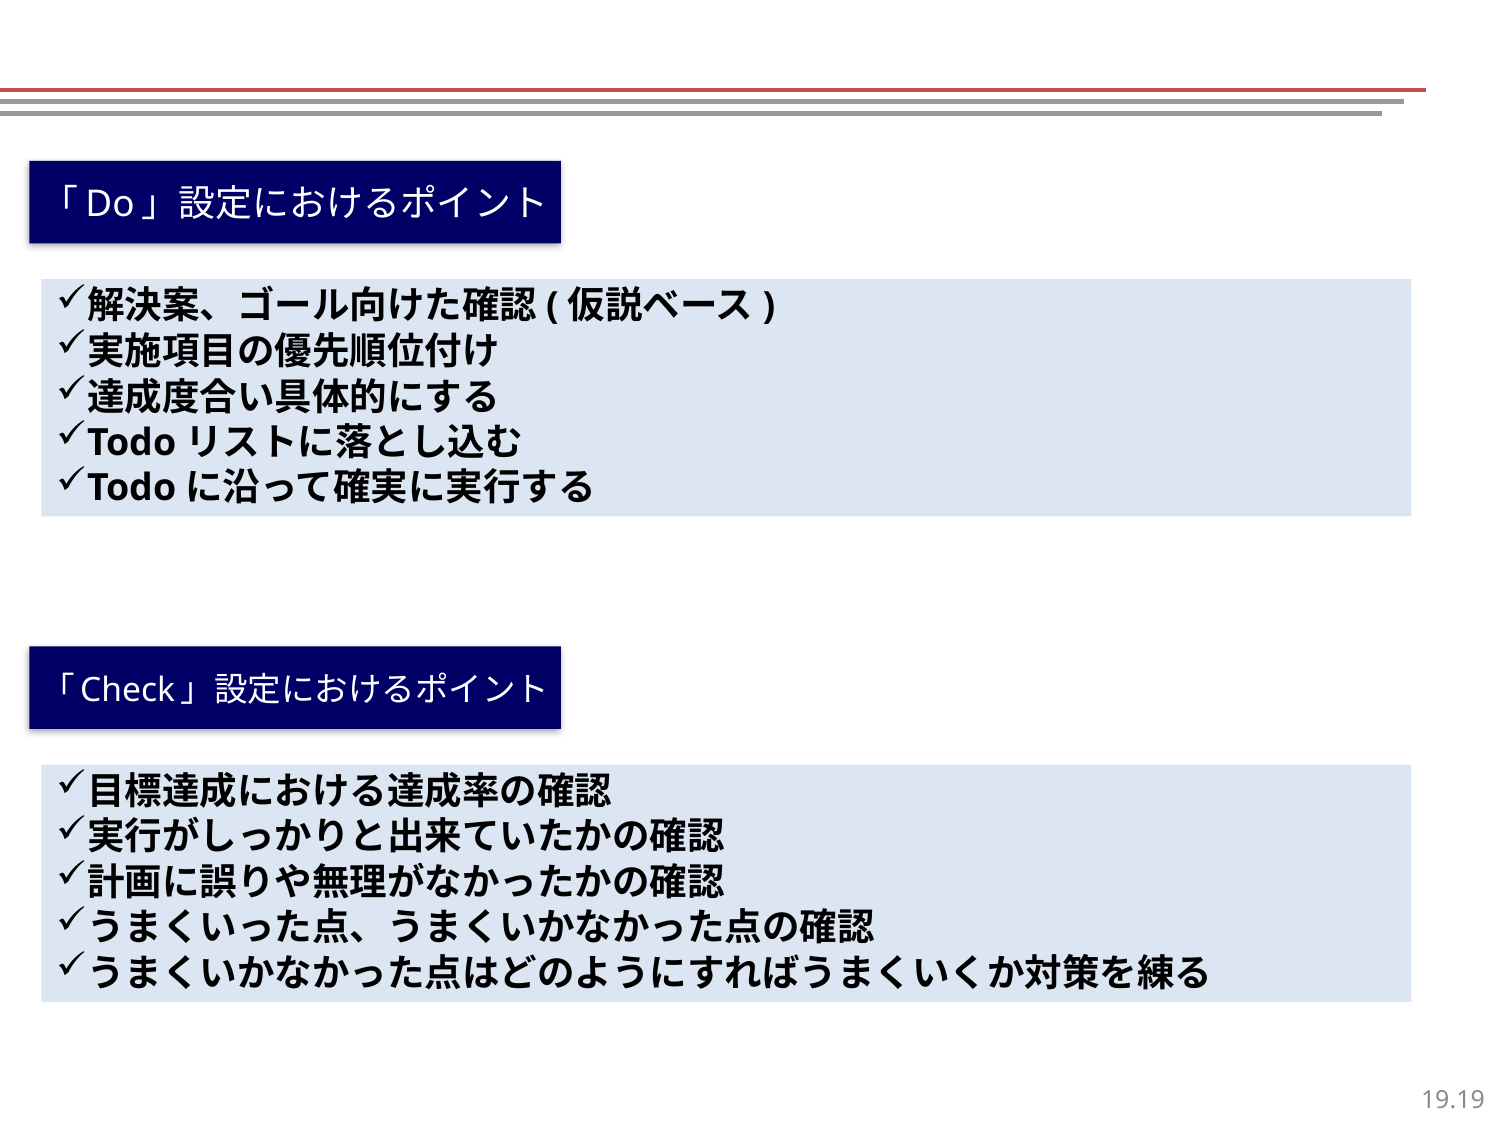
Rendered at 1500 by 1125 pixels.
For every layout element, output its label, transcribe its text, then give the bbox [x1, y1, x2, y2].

text_box 目標達成における達成率の確認 実行がしっかりと出来ていたかの確認 計画に誤りや無理がなかったかの確認 うまくいった点、うまくいかなかった点の確認 うまくいかなかった点はどのようにすればうまくいくか対策を練る [41, 764, 1412, 1002]
text_box 解決案、ゴール向けた確認(仮説ベース) 実施項目の優先順位付け 達成度合い具体的にする Todoリストに落とし込む Todoに沿って確実に実行する [41, 279, 1412, 517]
text_box 「Do」設定におけるポイント [29, 160, 561, 244]
slide_number 18 [1381, 1065, 1500, 1125]
text_box 「Check」設定におけるポイント [29, 646, 561, 729]
